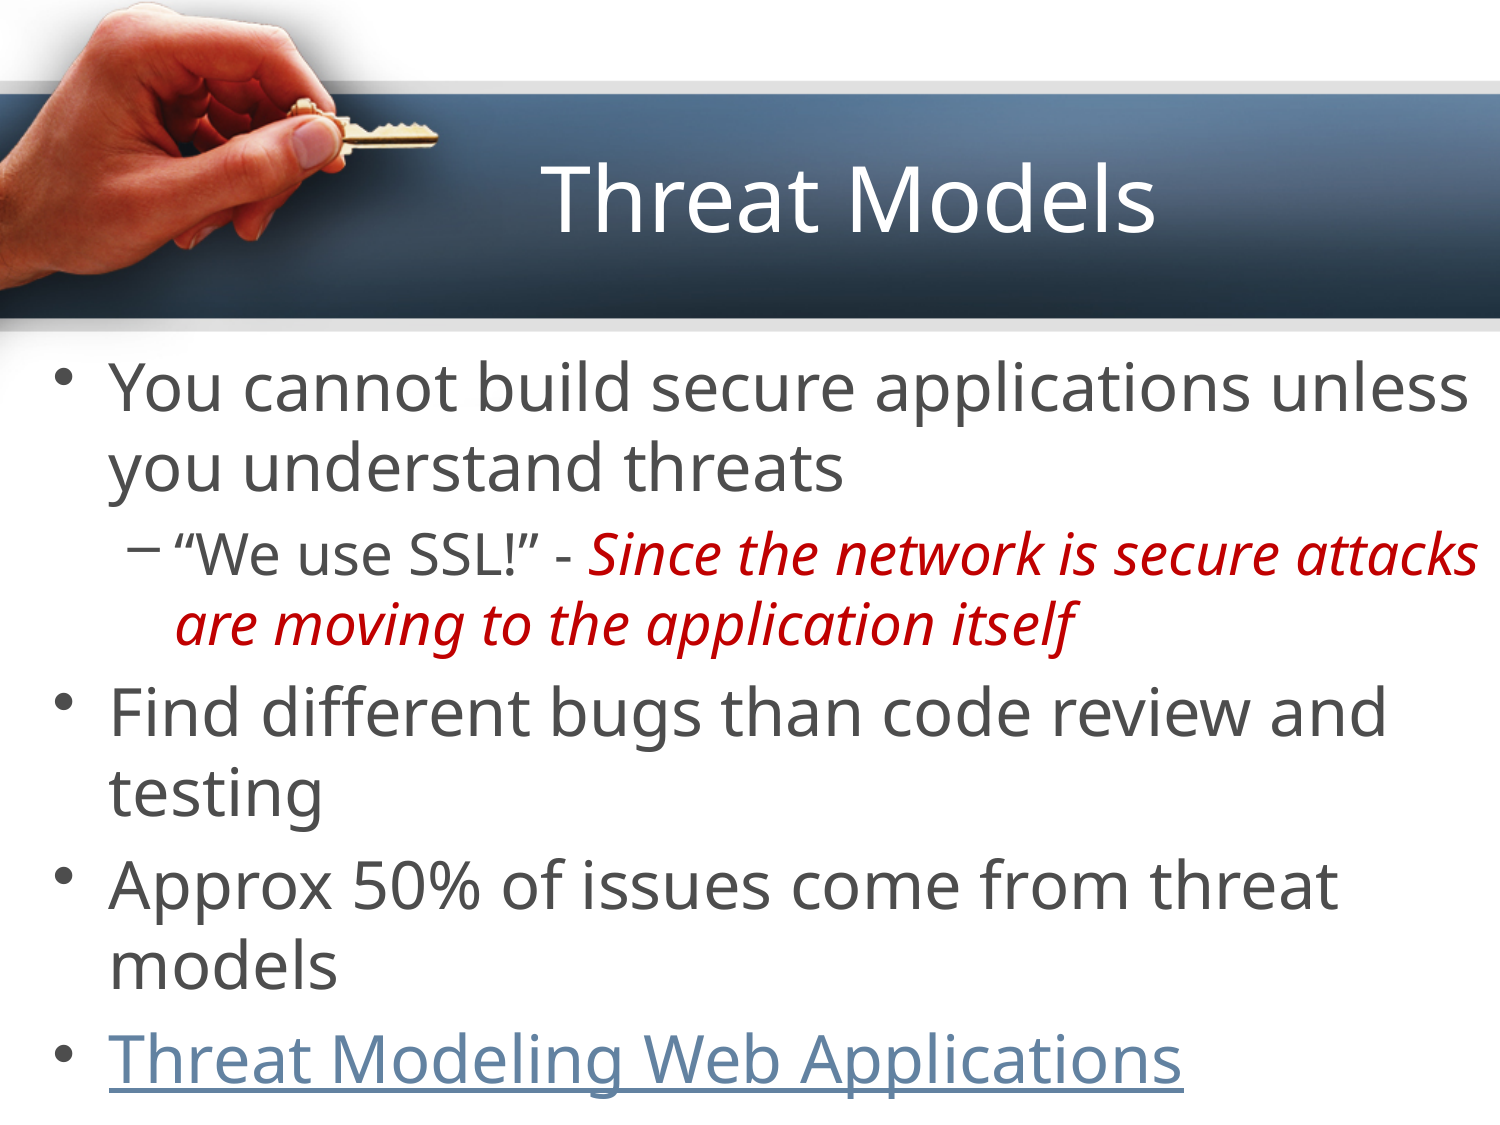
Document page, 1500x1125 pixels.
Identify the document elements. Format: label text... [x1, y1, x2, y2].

title Threat Models [249, 137, 1451, 256]
list You cannot build secure applications unless you understand threats “We use SSL!” - Since the network is secure attacks are moving to the application itself Find different bugs than code review and testing Approx 50% of issues come from threat models Threat Modeling Web Applications [37, 337, 1500, 1125]
picture [0, 0, 1500, 1125]
